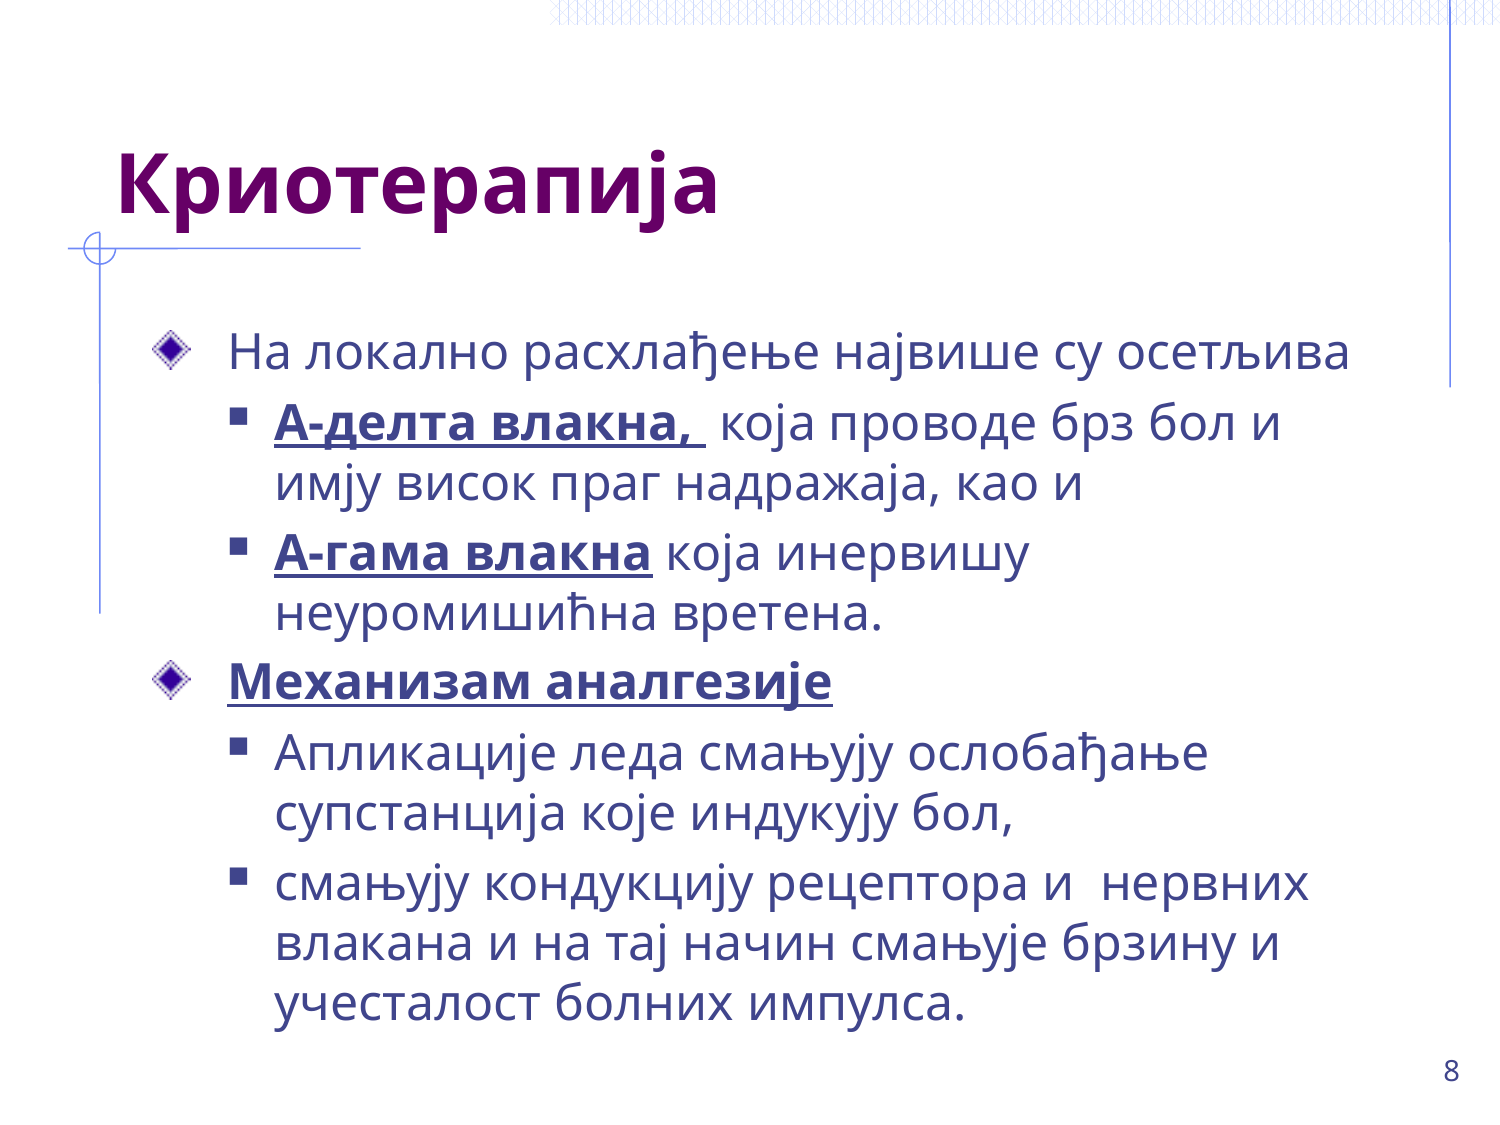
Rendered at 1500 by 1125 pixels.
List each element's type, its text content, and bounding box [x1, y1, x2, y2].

title Криотерапија [99, 49, 1376, 238]
slide_number 8 [1162, 1025, 1475, 1100]
list На локално расхлађење највише су осетљива A-делта влакна, која проводе брз бол и имју висок праг надражаја, као и А-гама влакна која инервишу неуромишићна вретена. Механизам аналгезије Апликације леда смањују ослобађање супстанција које индукују бол, смањују кондукцију рецептора и нервних влакана и на тај начин смањује брзину и учесталост болних импулса. [137, 312, 1413, 988]
picture [152, 660, 191, 700]
picture [152, 330, 191, 370]
